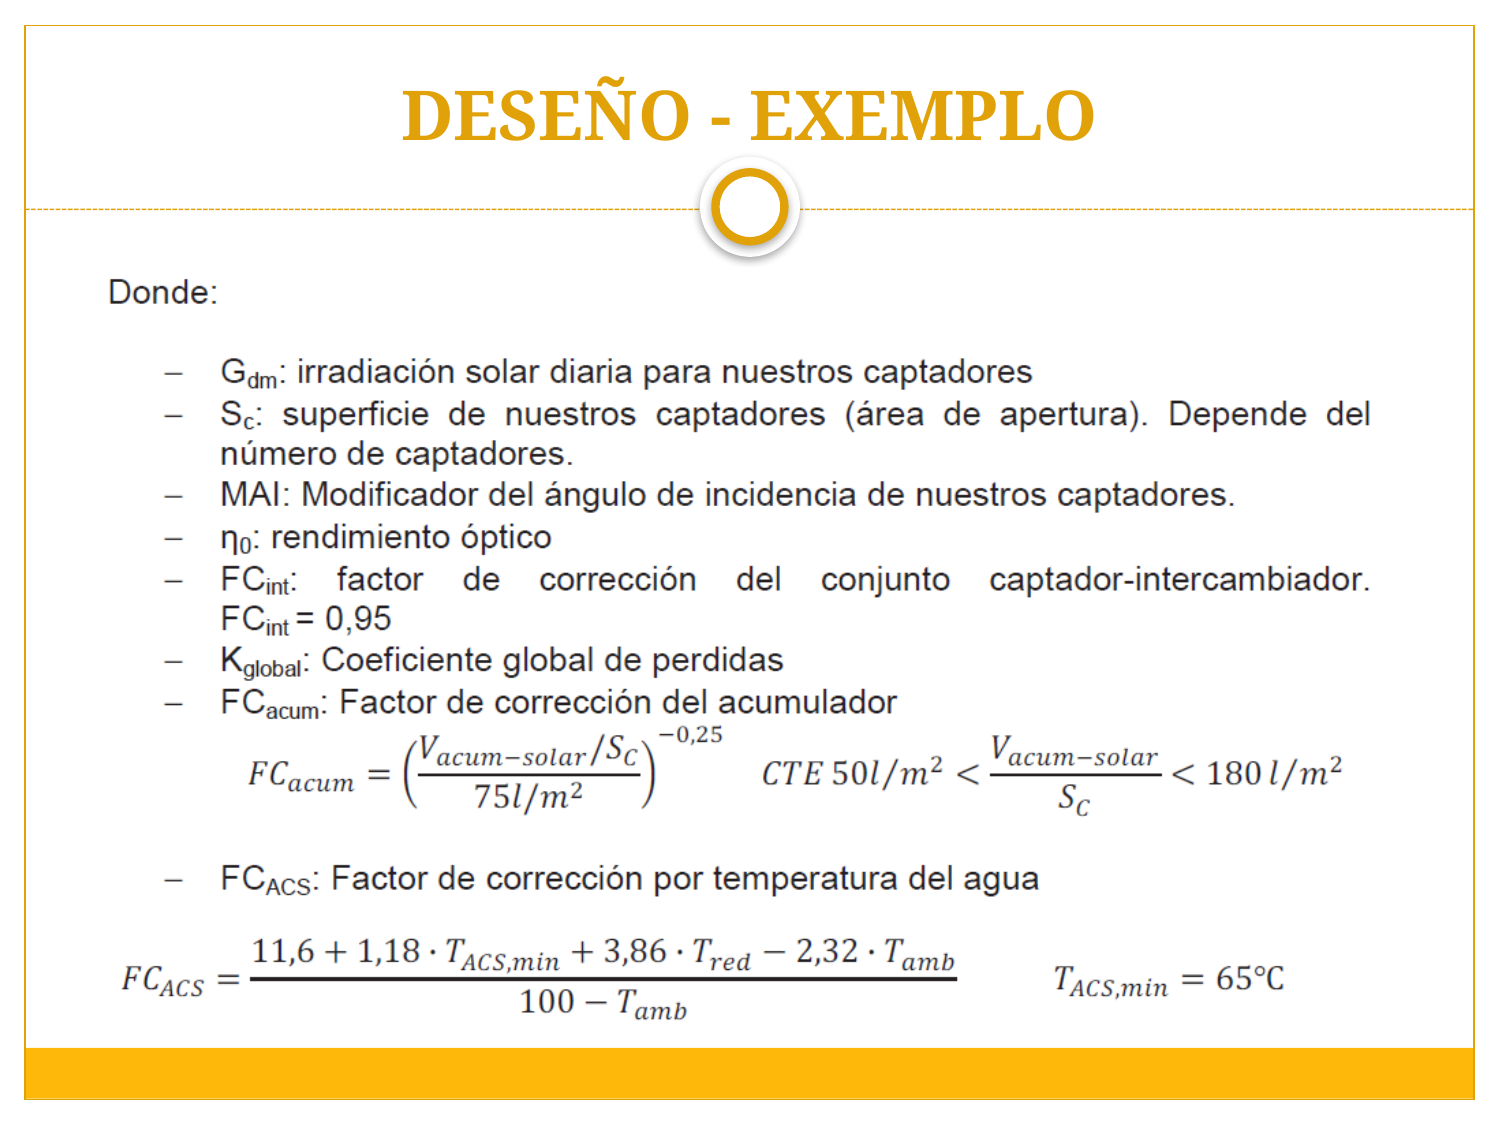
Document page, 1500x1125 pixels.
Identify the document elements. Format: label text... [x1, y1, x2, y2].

title DESEÑO - EXEMPLO [49, 37, 1450, 162]
picture [100, 266, 1412, 1025]
